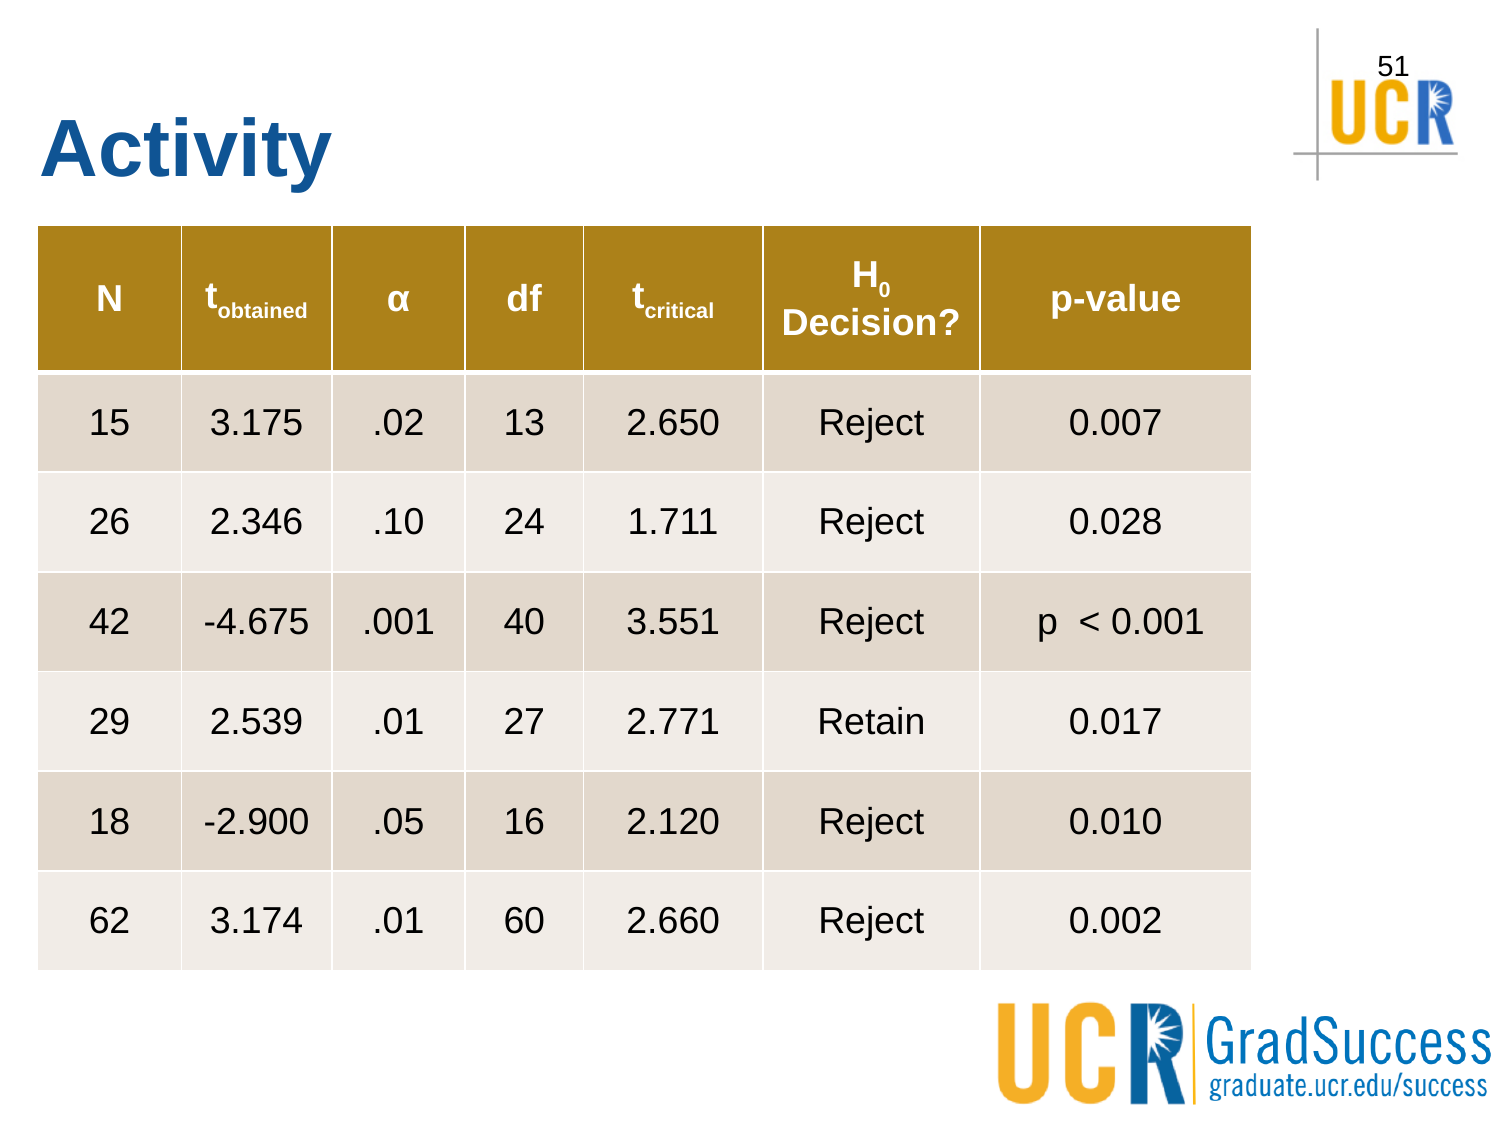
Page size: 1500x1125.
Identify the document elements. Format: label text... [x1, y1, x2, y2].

table_header α [333, 226, 464, 370]
picture [1282, 0, 1500, 196]
table_cell 0.007 [981, 375, 1251, 471]
table_cell .10 [333, 473, 464, 571]
table_cell 2.771 [584, 672, 762, 770]
table_cell Reject [764, 473, 979, 571]
table_cell 2.120 [584, 772, 762, 870]
table_cell 3.551 [584, 573, 762, 671]
table_cell 62 [38, 872, 181, 970]
table_cell Reject [764, 573, 979, 671]
table_cell .05 [333, 772, 464, 870]
table_cell 42 [38, 573, 181, 671]
table_cell 2.346 [182, 473, 331, 571]
table_cell .01 [333, 872, 464, 970]
table_cell .02 [333, 375, 464, 471]
table_cell 0.028 [981, 473, 1251, 571]
table_cell 3.174 [182, 872, 331, 970]
table_cell 26 [38, 473, 181, 571]
table_cell 16 [466, 772, 583, 870]
table_cell 1.711 [584, 473, 762, 571]
table_cell 60 [466, 872, 583, 970]
table_cell 0.010 [981, 772, 1251, 870]
table_header tobtained [182, 226, 331, 370]
table_cell 40 [466, 573, 583, 671]
table_cell -4.675 [182, 573, 331, 671]
table_header N [38, 226, 181, 370]
table_cell .01 [333, 672, 464, 770]
table_cell 27 [466, 672, 583, 770]
table_cell .001 [333, 573, 464, 671]
table_cell 29 [38, 672, 181, 770]
table_cell 18 [38, 772, 181, 870]
table_cell 13 [466, 375, 583, 471]
table_cell 0.017 [981, 672, 1251, 770]
title Activity [24, 37, 1288, 200]
table_cell 2.660 [584, 872, 762, 970]
table_cell 24 [466, 473, 583, 571]
table_cell 0.002 [981, 872, 1251, 970]
table_cell 15 [38, 375, 181, 471]
table_header p-value [981, 226, 1251, 370]
table_cell 3.175 [182, 375, 331, 471]
table_cell 2.650 [584, 375, 762, 471]
table_header df [466, 226, 583, 370]
table_cell p < 0.001 [981, 573, 1251, 671]
table_cell Reject [764, 375, 979, 471]
slide_number 51 [1362, 39, 1454, 100]
table_cell 2.539 [182, 672, 331, 770]
table_cell Reject [764, 872, 979, 970]
table_cell Retain [764, 672, 979, 770]
table_cell -2.900 [182, 772, 331, 870]
table_cell Reject [764, 772, 979, 870]
table_header tcritical [584, 226, 762, 370]
table_header H0 Decision? [764, 226, 979, 370]
